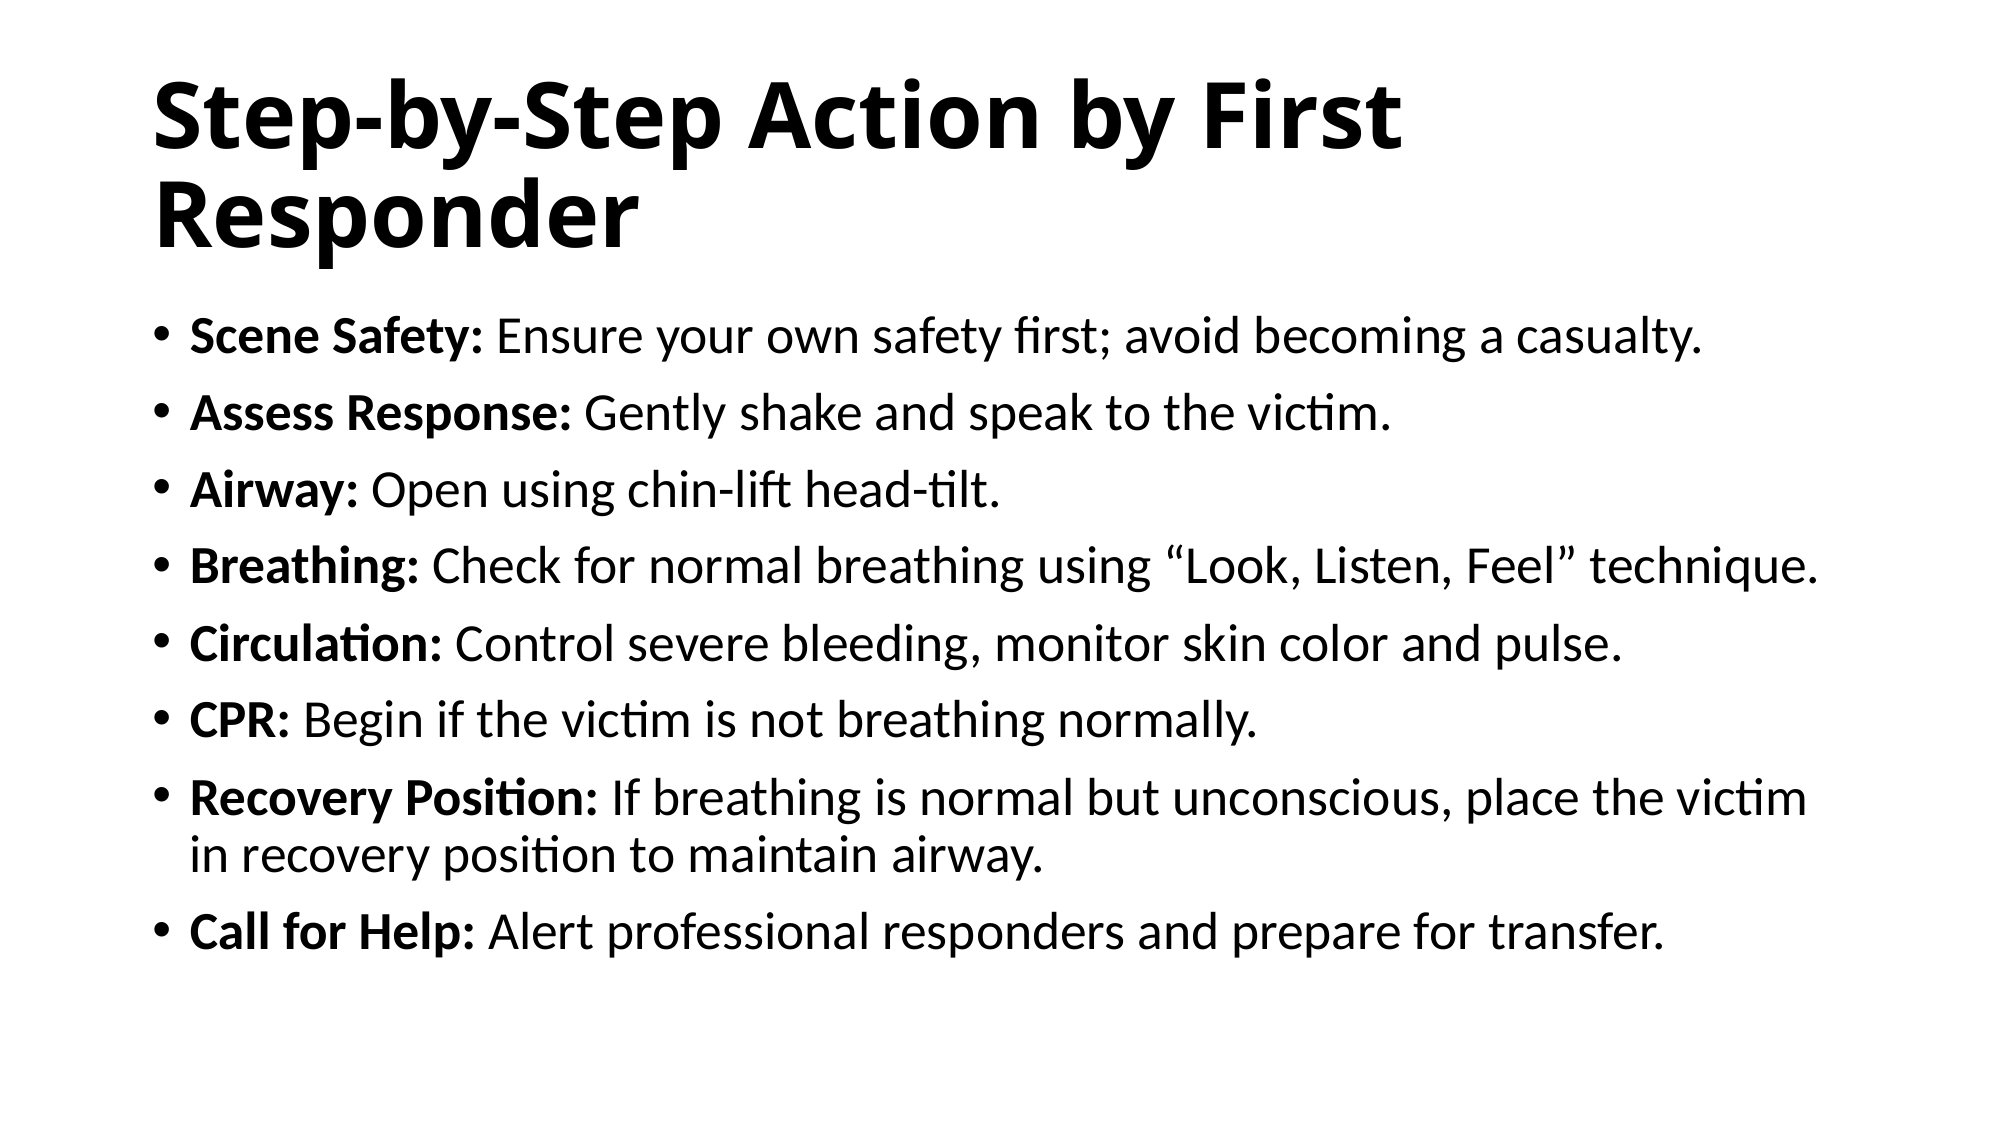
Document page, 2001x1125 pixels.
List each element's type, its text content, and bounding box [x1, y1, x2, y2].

title Step-by-Step Action by First Responder [137, 59, 1863, 278]
list Scene Safety: Ensure your own safety first; avoid becoming a casualty. Assess Response: Gently shake and speak to the victim. Airway: Open using chin-lift head-tilt. Breathing: Check for normal breathing using “Look, Listen, Feel” technique. Circulation: Control severe bleeding, monitor skin color and pulse. CPR: Begin if the victim is not breathing normally. Recovery Position: If breathing is normal but unconscious, place the victim in recovery position to maintain airway. Call for Help: Alert professional responders and prepare for transfer. [137, 299, 1863, 1014]
